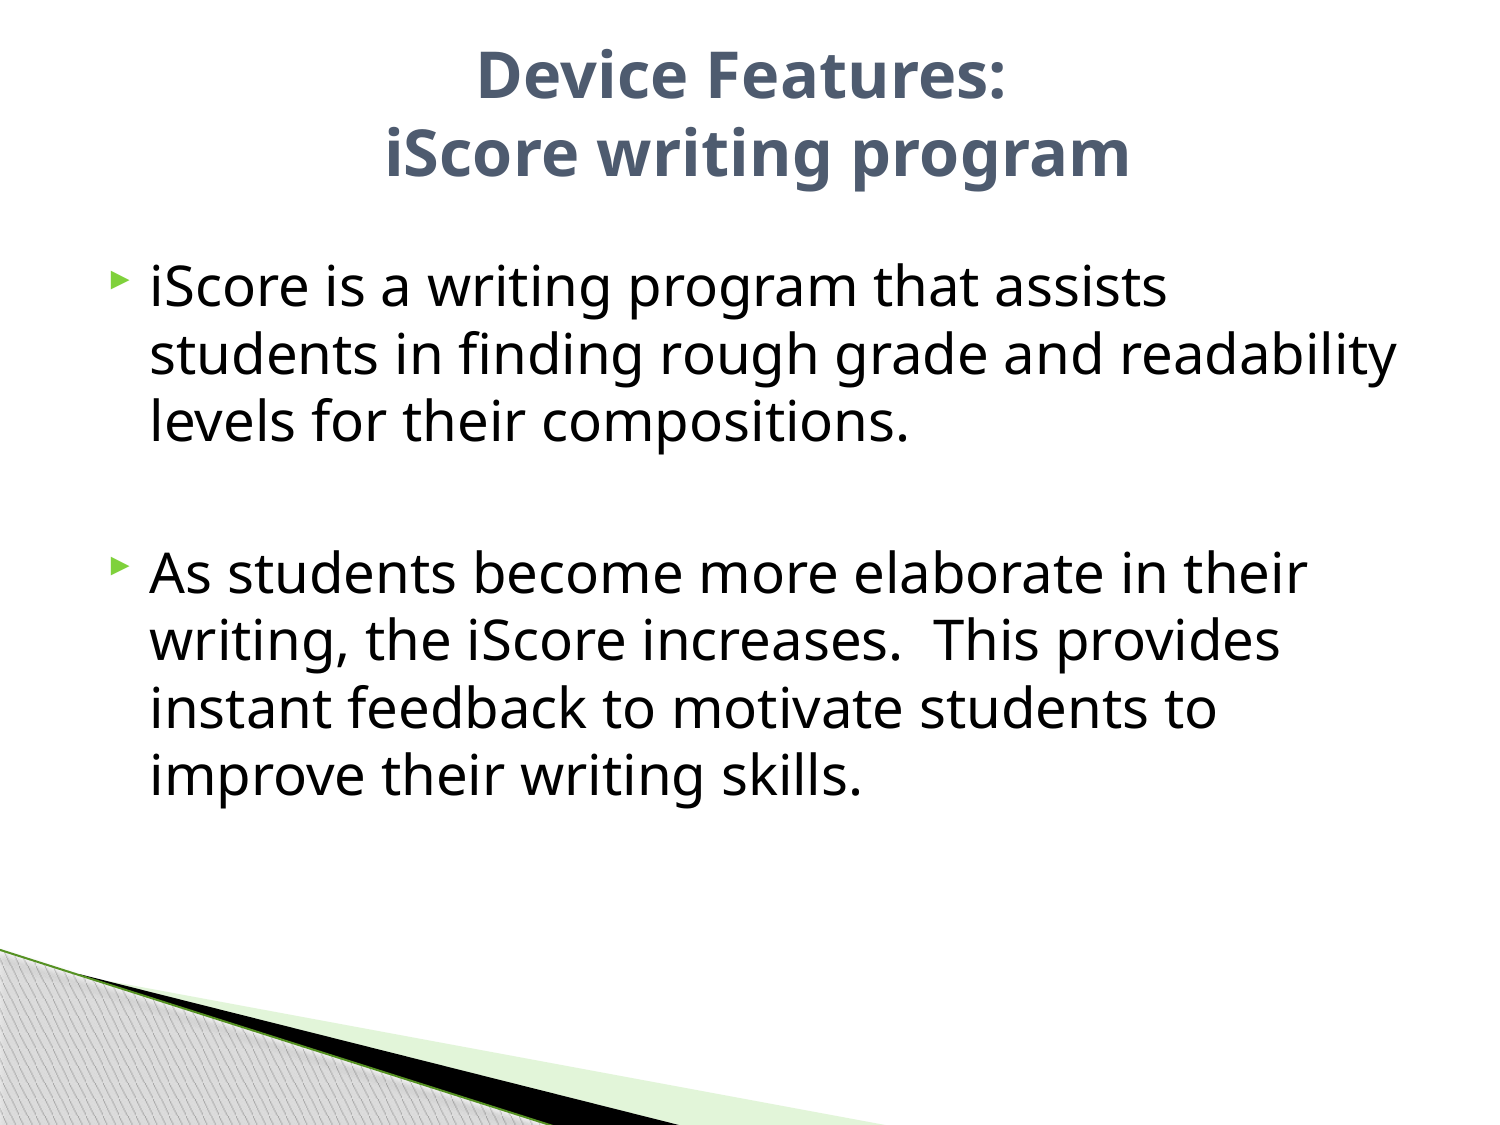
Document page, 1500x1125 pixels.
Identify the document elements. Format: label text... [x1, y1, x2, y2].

list iScore is a writing program that assists students in finding rough grade and readability levels for their compositions. As students become more elaborate in their writing, the iScore increases. This provides instant feedback to motivate students to improve their writing skills. [75, 243, 1425, 986]
title Device Features: iScore writing program [87, 24, 1430, 198]
